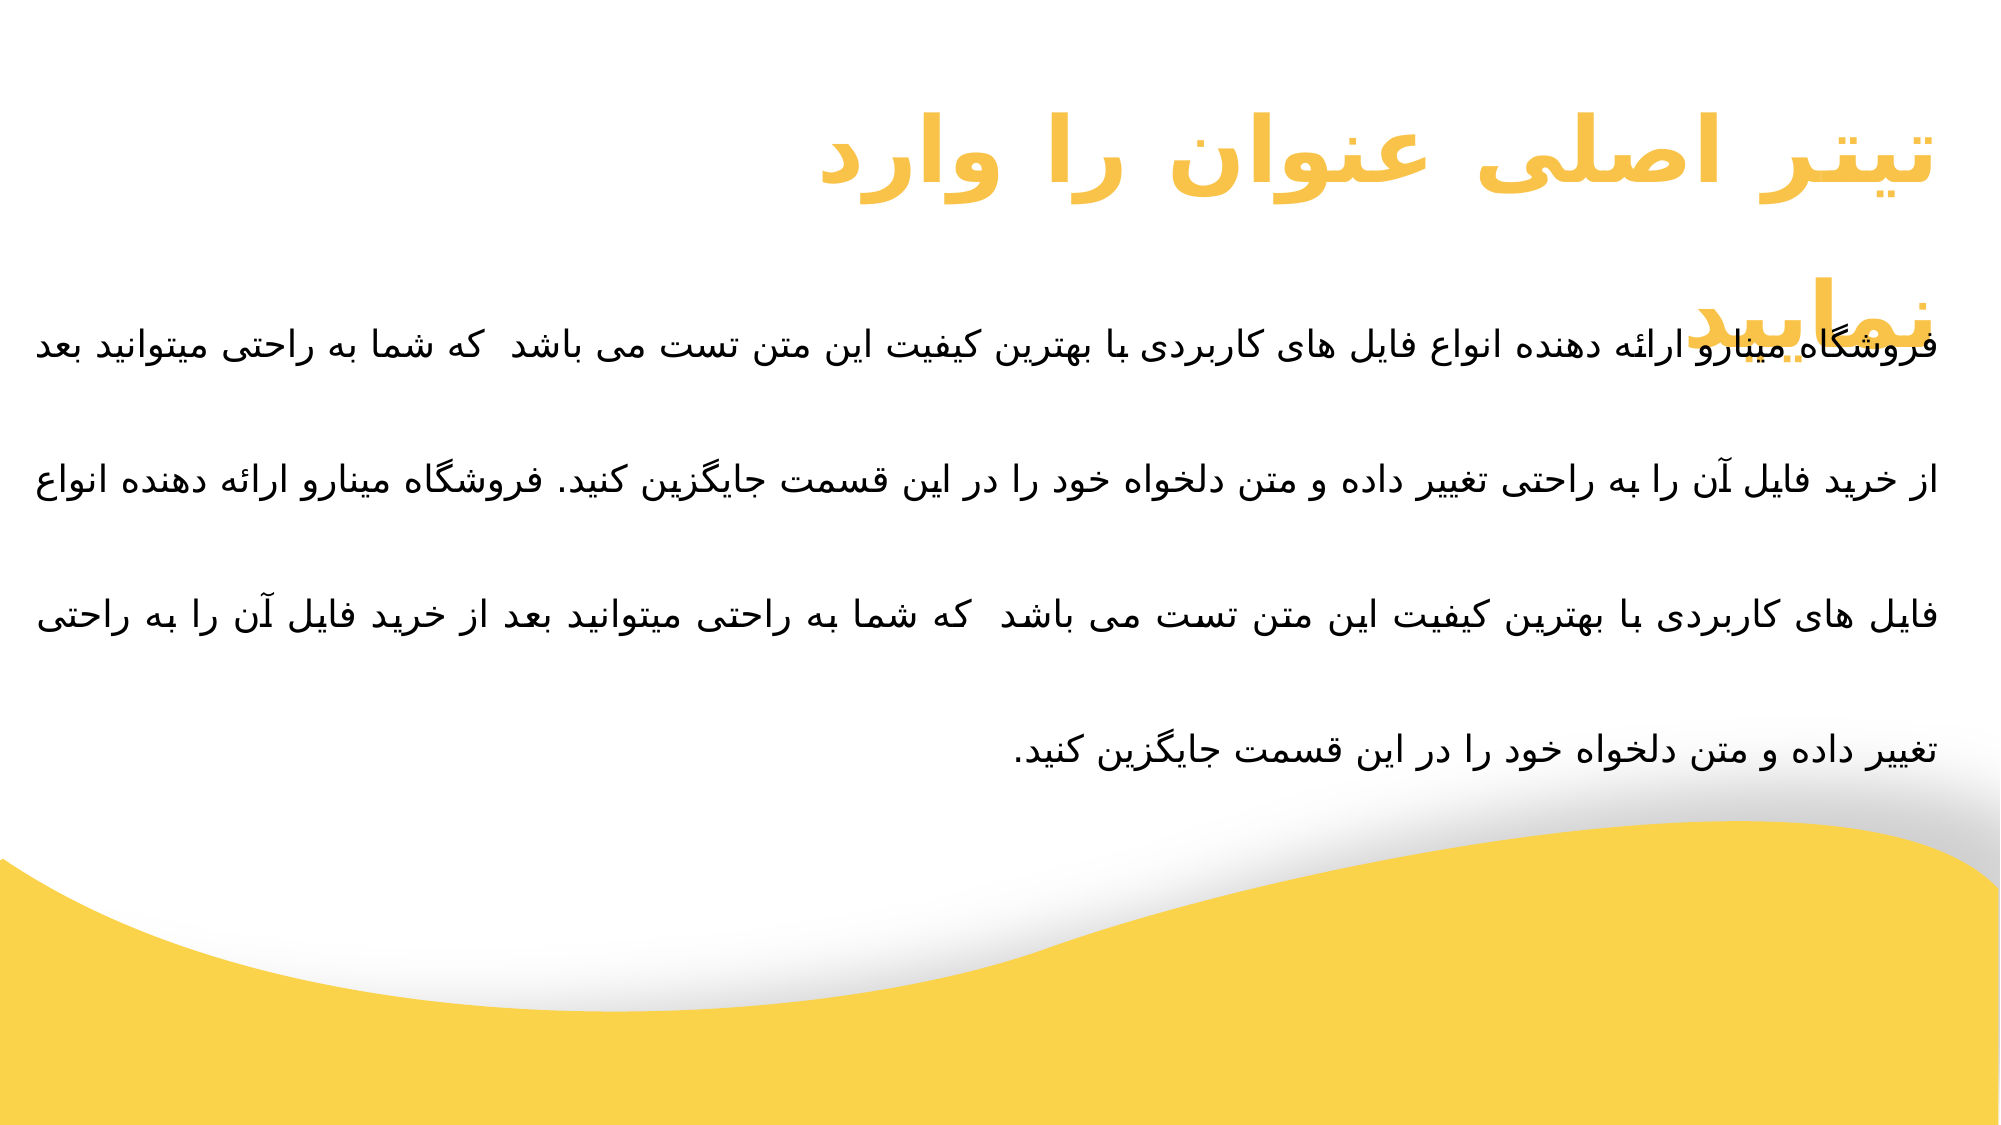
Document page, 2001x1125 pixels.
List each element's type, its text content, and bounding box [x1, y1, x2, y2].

text_box فروشگاه مینارو ارائه دهنده انواع فایل های کاربردی با بهترین کیفیت این متن تست می باشد که شما به راحتی میتوانید بعد از خرید فایل آن را به راحتی تغییر داده و متن دلخواه خود را در این قسمت جایگزین کنید. فروشگاه مینارو ارائه دهنده انواع فایل های کاربردی با بهترین کیفیت این متن تست می باشد که شما به راحتی میتوانید بعد از خرید فایل آن را به راحتی تغییر داده و متن دلخواه خود را در این قسمت جایگزین کنید. [19, 222, 1954, 913]
text_box تیتر اصلی عنوان را وارد نمایید [794, 28, 1954, 222]
